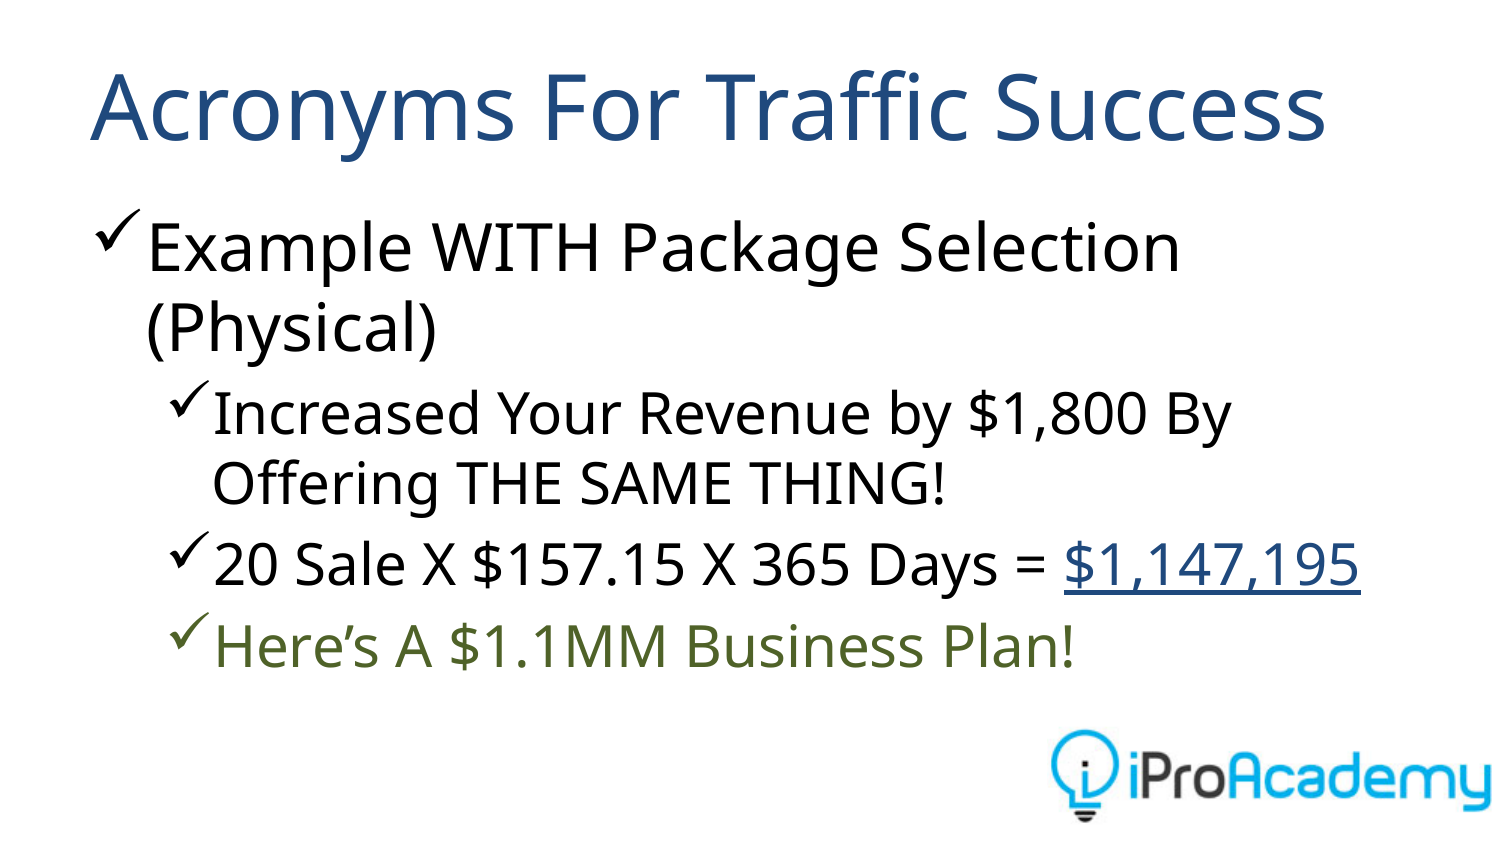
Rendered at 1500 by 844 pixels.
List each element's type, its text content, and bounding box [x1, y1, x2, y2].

picture [1047, 715, 1499, 841]
title Acronyms For Traffic Success [75, 33, 1425, 175]
list Example WITH Package Selection (Physical) Increased Your Revenue by $1,800 By Offering THE SAME THING! 20 Sale X $157.15 X 365 Days = $1,147,195 Here’s A $1.1MM Business Plan! [75, 196, 1425, 754]
